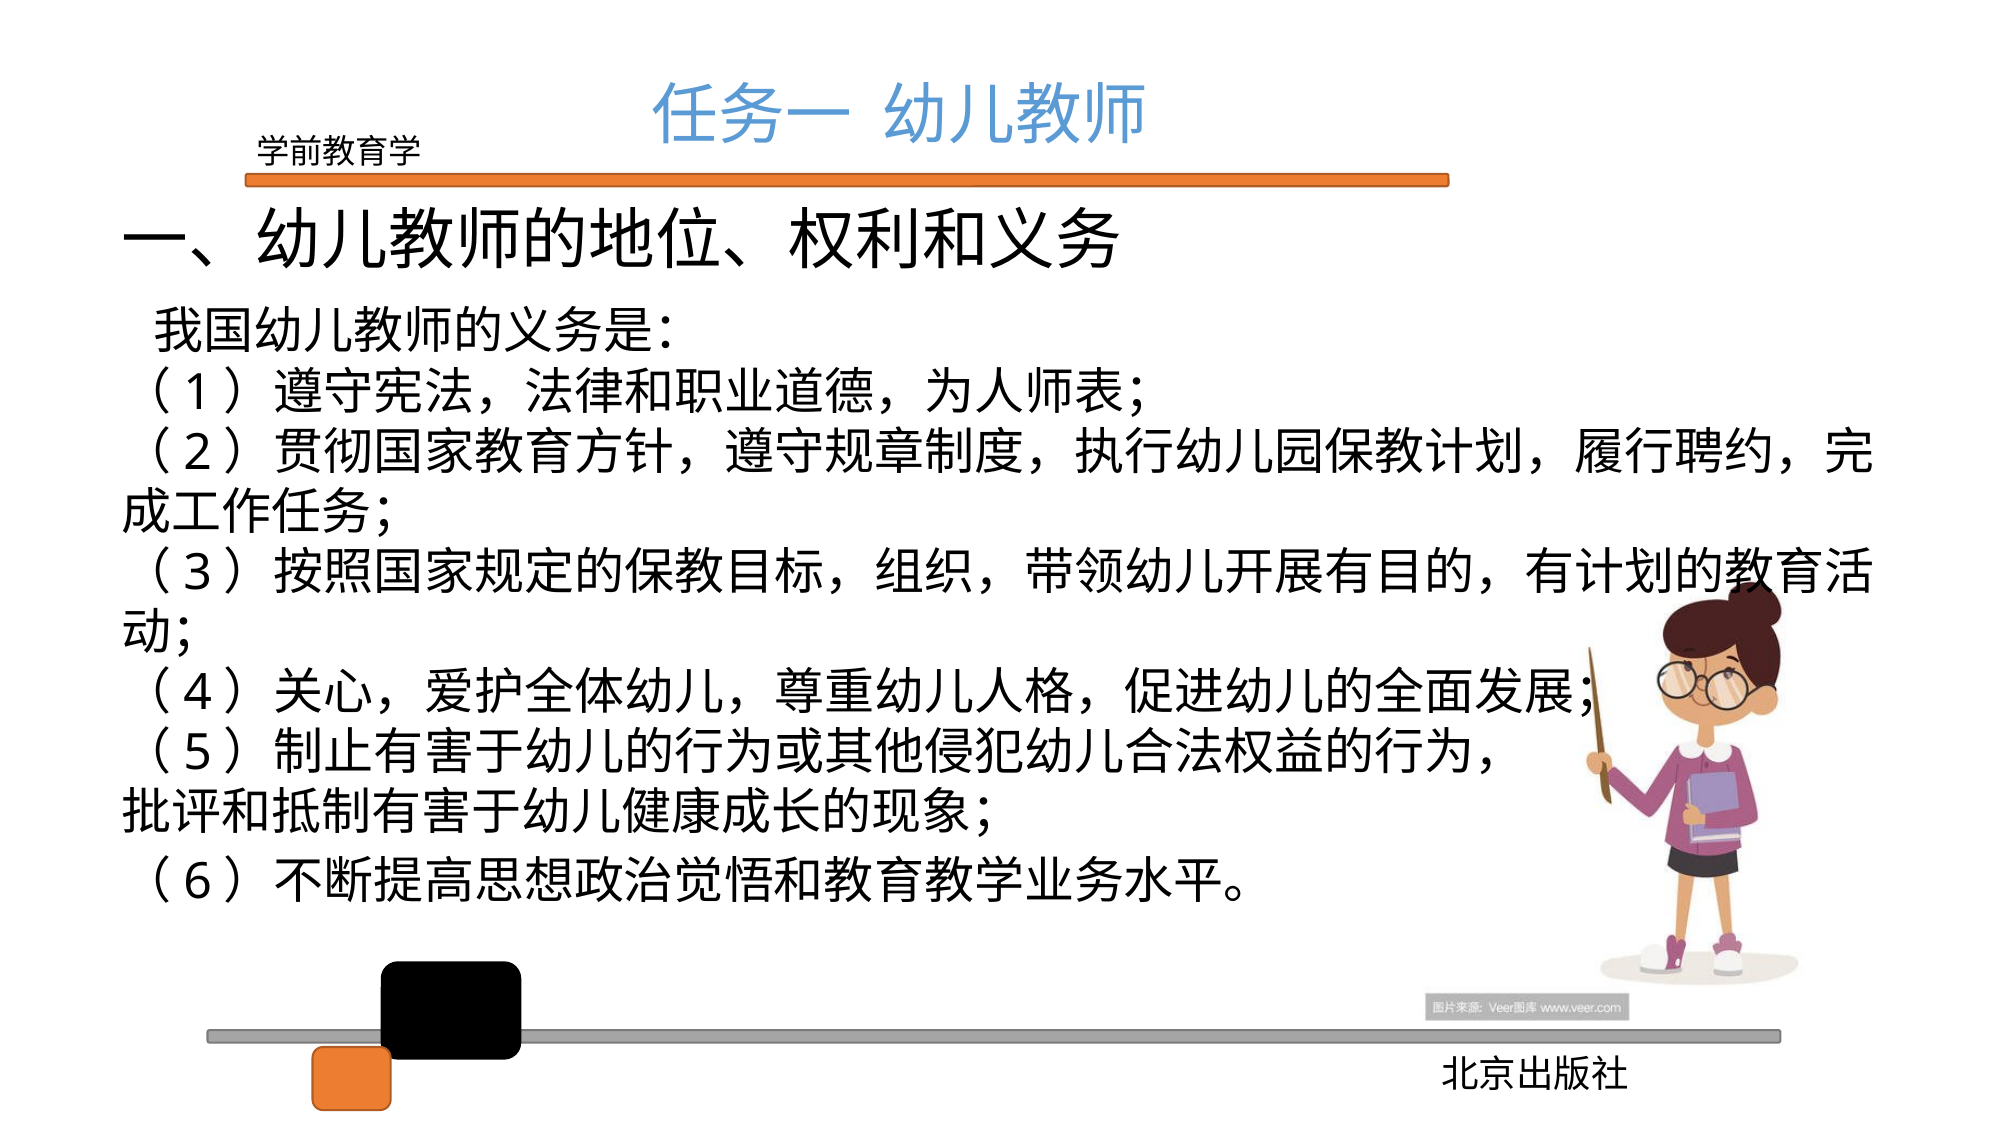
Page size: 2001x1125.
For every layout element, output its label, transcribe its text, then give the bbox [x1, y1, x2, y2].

text_box 一、幼儿教师的地位、权利和义务 我国幼儿教师的义务是： （1）遵守宪法，法律和职业道德，为人师表； （2）贯彻国家教育方针，遵守规章制度，执行幼儿园保教计划，履行聘约，完成工作任务； （3）按照国家规定的保教目标，组织，带领幼儿开展有目的，有计划的教育活动； （4）关心，爱护全体幼儿，尊重幼儿人格，促进幼儿的全面发展； （5）制止有害于幼儿的行为或其他侵犯幼儿合法权益的行为， 批评和抵制有害于幼儿健康成长的现象； （6）不断提高思想政治觉悟和教育教学业务水平。 [106, 189, 1933, 918]
picture [1421, 482, 1964, 1026]
text_box 任务一 幼儿教师 [636, 64, 1164, 160]
